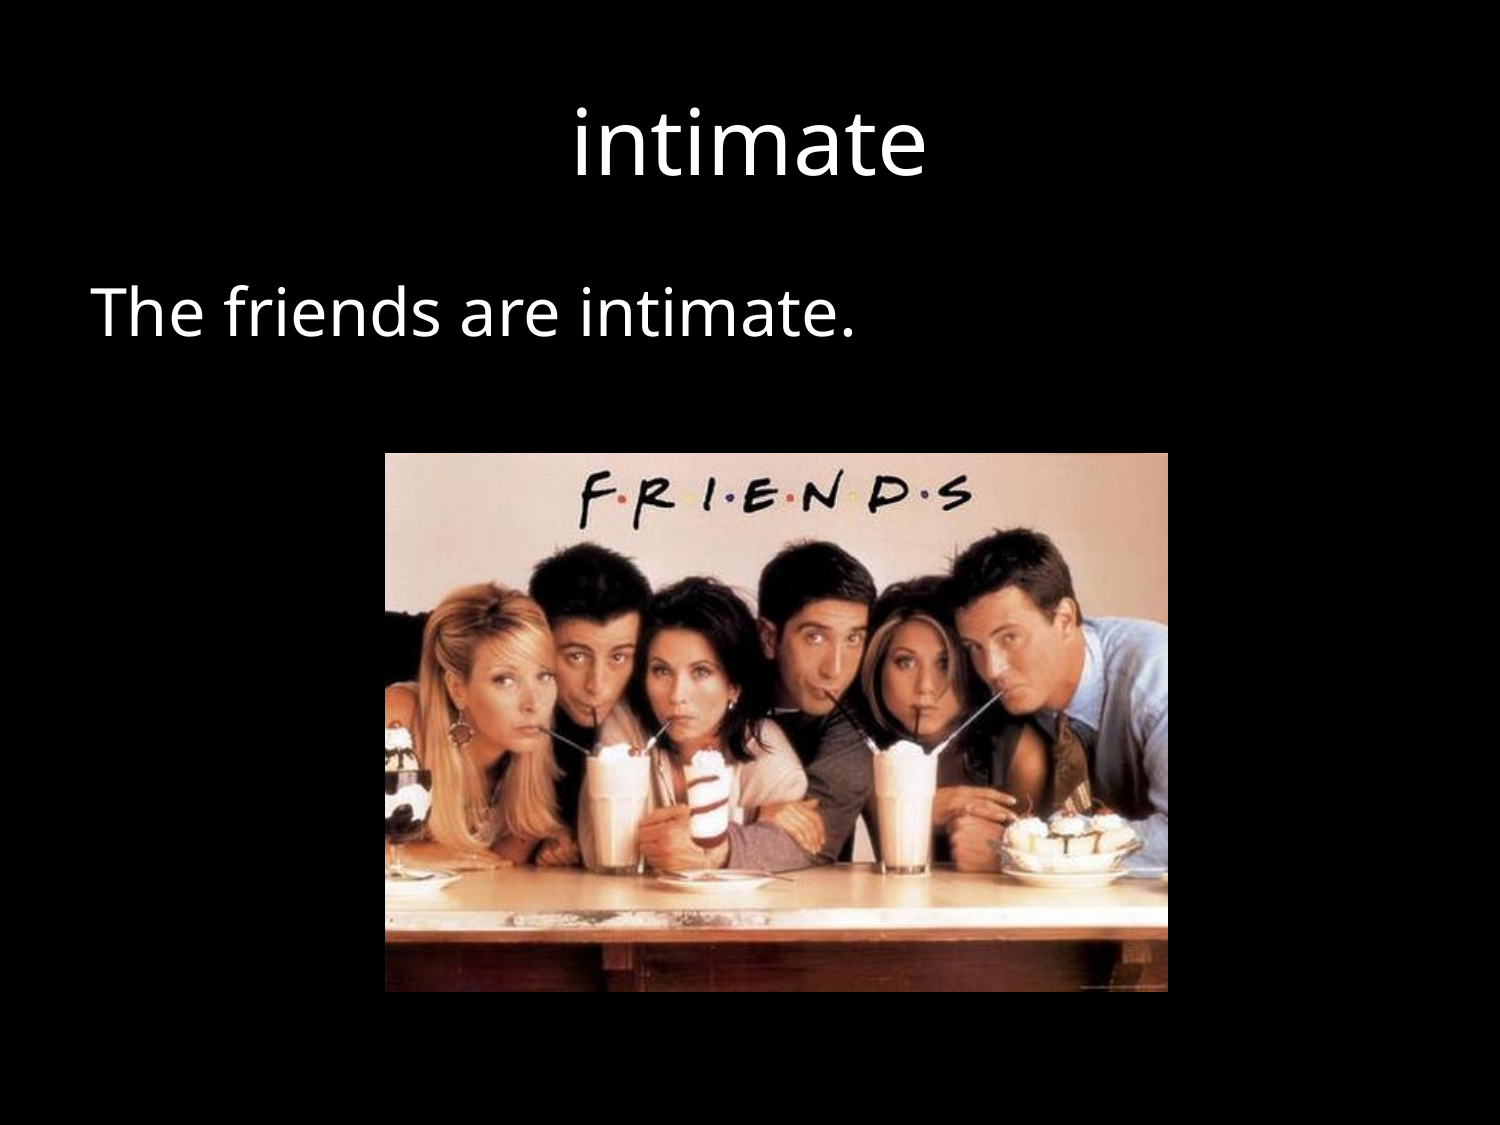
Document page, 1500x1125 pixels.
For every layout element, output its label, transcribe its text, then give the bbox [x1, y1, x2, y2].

list The friends are intimate. [75, 262, 1425, 1005]
title intimate [75, 45, 1425, 233]
picture [385, 453, 1168, 992]
